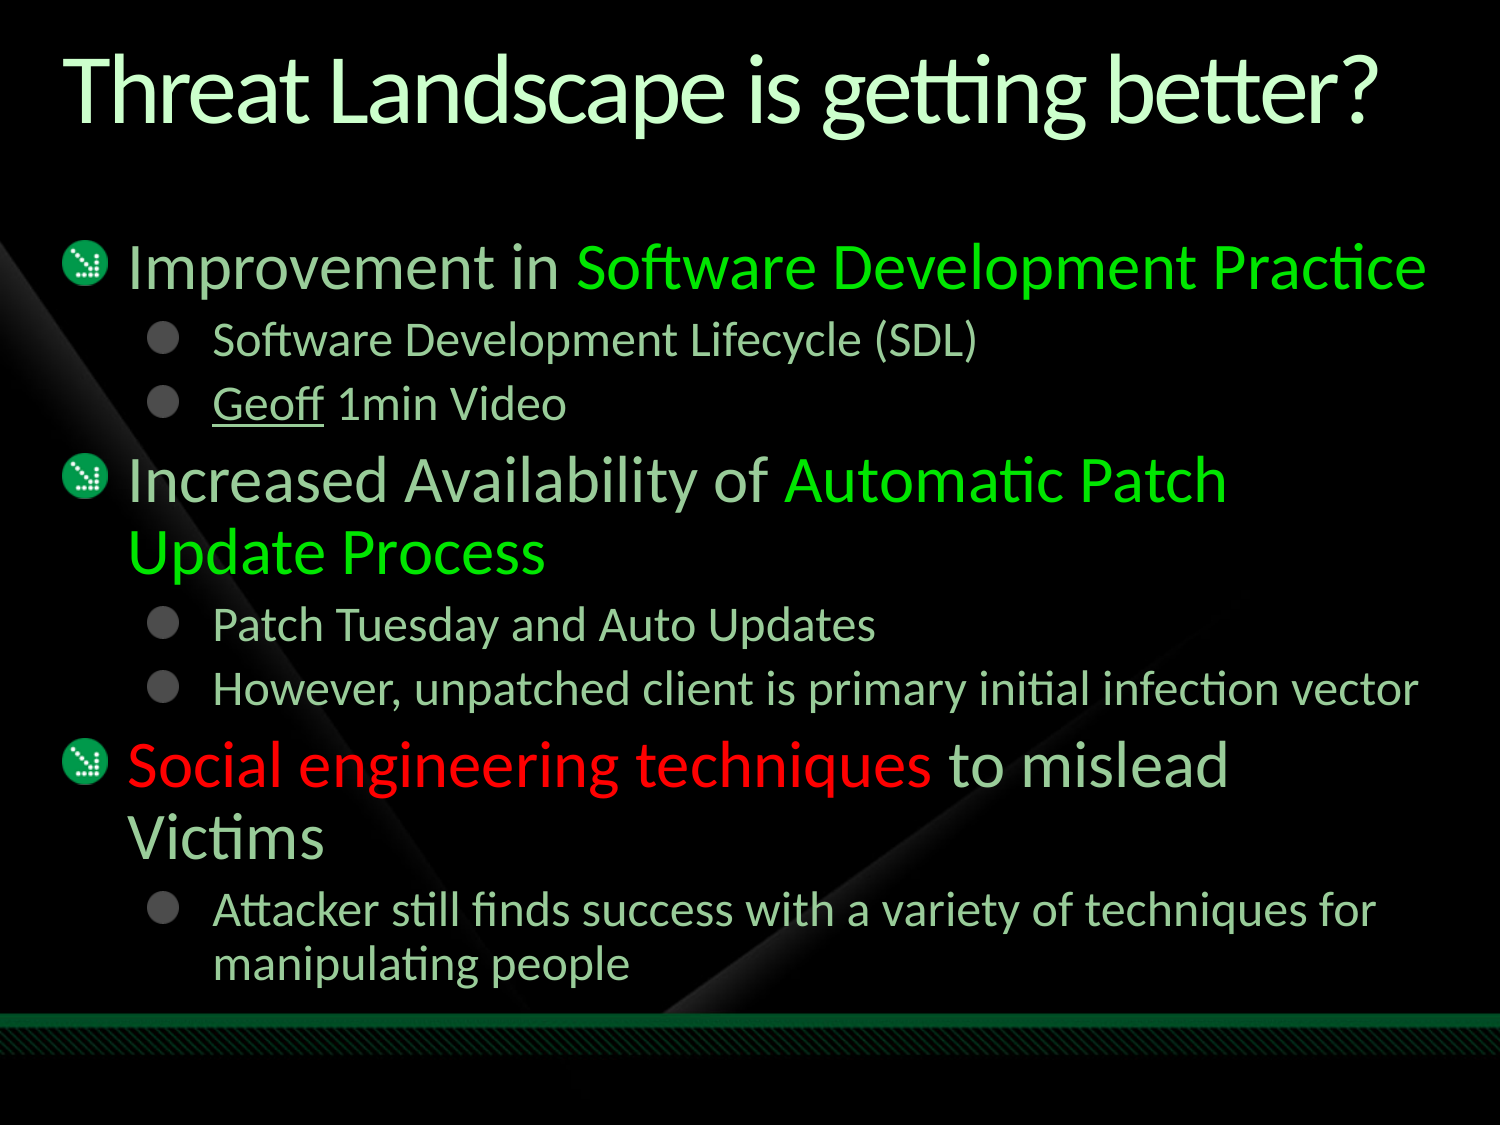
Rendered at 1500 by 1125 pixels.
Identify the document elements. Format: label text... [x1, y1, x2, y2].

list Improvement in Software Development Practice Software Development Lifecycle (SDL) Geoff 1min Video Increased Availability of Automatic Patch Update Process Patch Tuesday and Auto Updates However, unpatched client is primary initial infection vector Social engineering techniques to mislead Victims Attacker still finds success with a variety of techniques for manipulating people [62, 231, 1438, 595]
picture [0, 0, 1500, 1125]
title Threat Landscape is getting better? [62, 37, 1438, 147]
